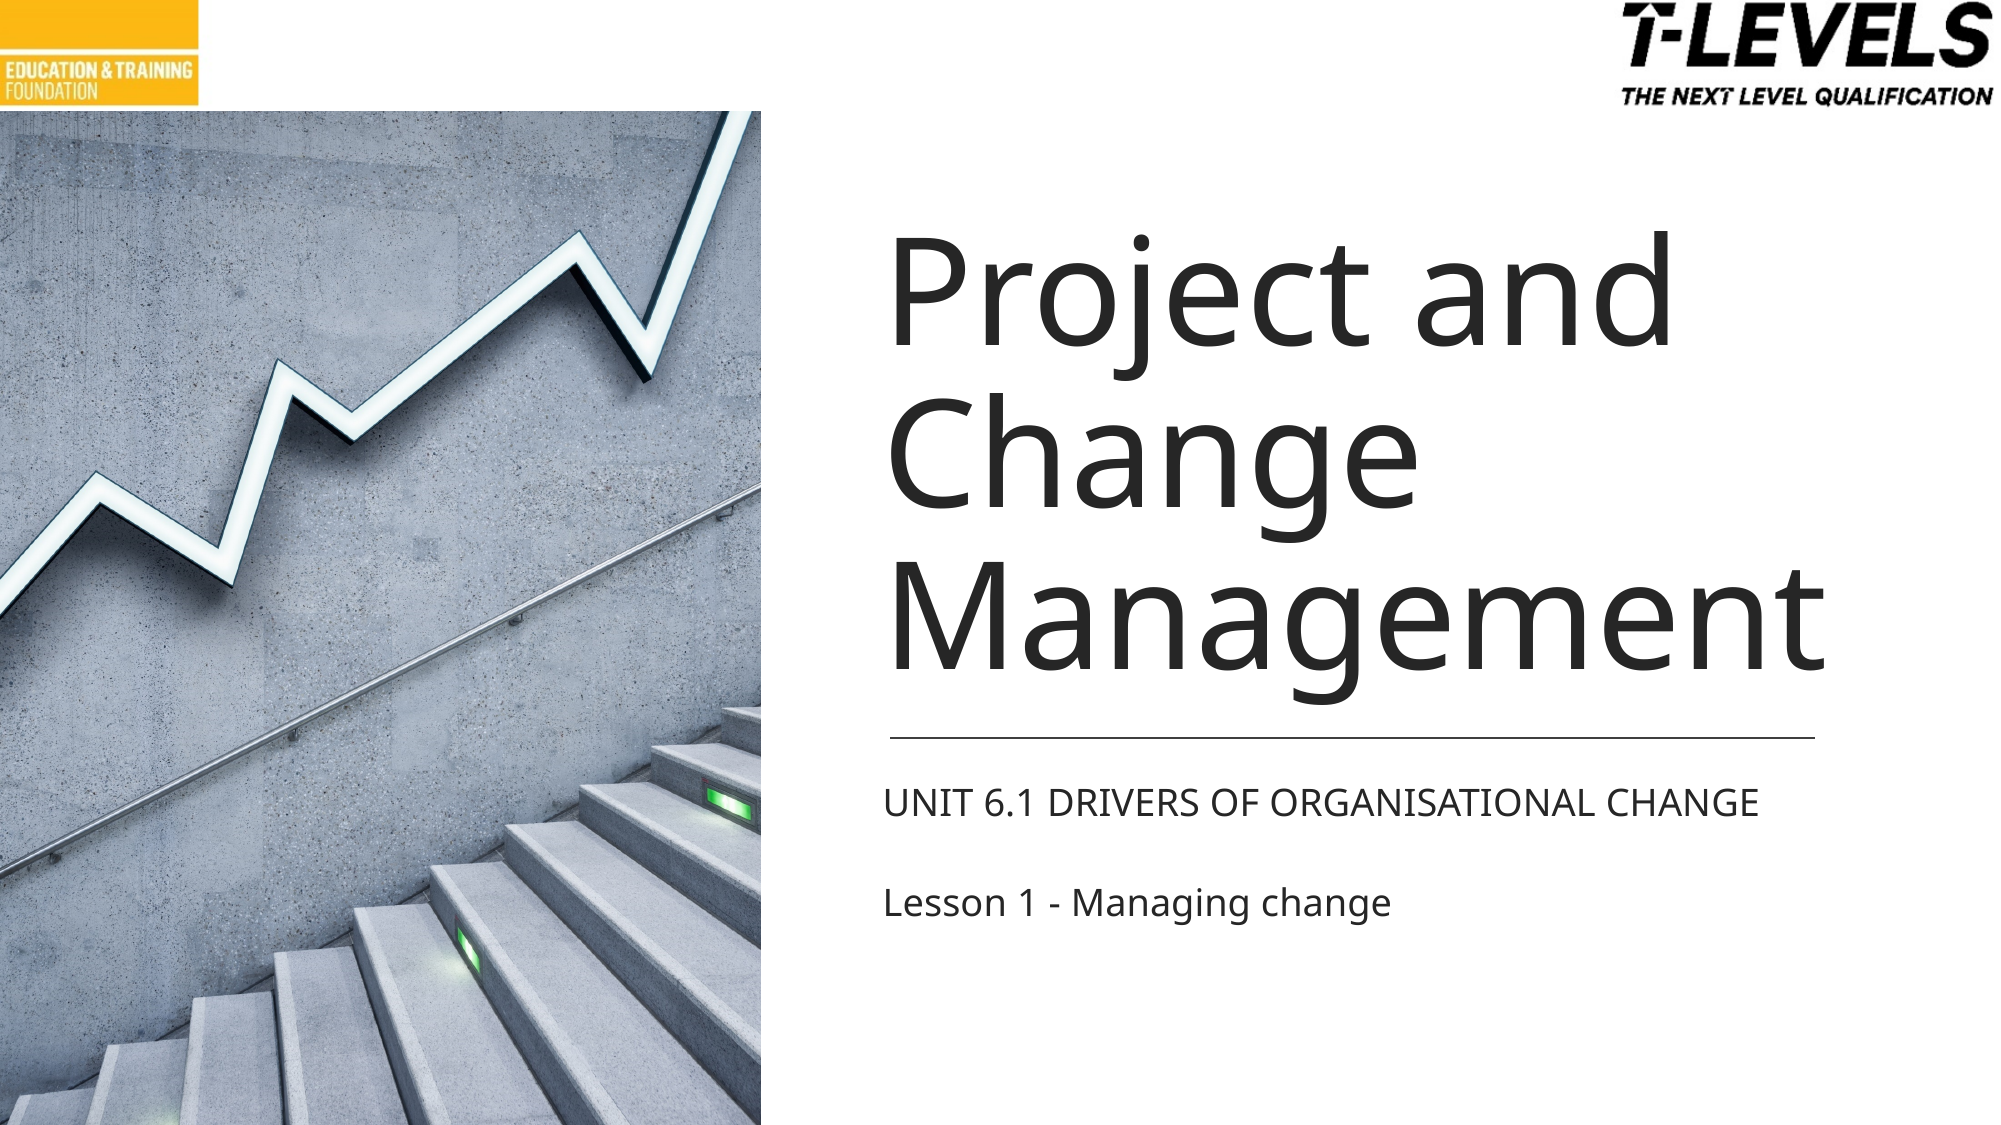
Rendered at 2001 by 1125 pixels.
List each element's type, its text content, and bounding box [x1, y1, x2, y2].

text_box [765, 121, 2000, 1125]
title Project and Change Management [867, 122, 1894, 710]
picture [0, 0, 2000, 1125]
subtitle UNIT 6.1 DRIVERS OF ORGANISATIONAL CHANGE Lesson 1 - Managing change [867, 766, 1897, 935]
